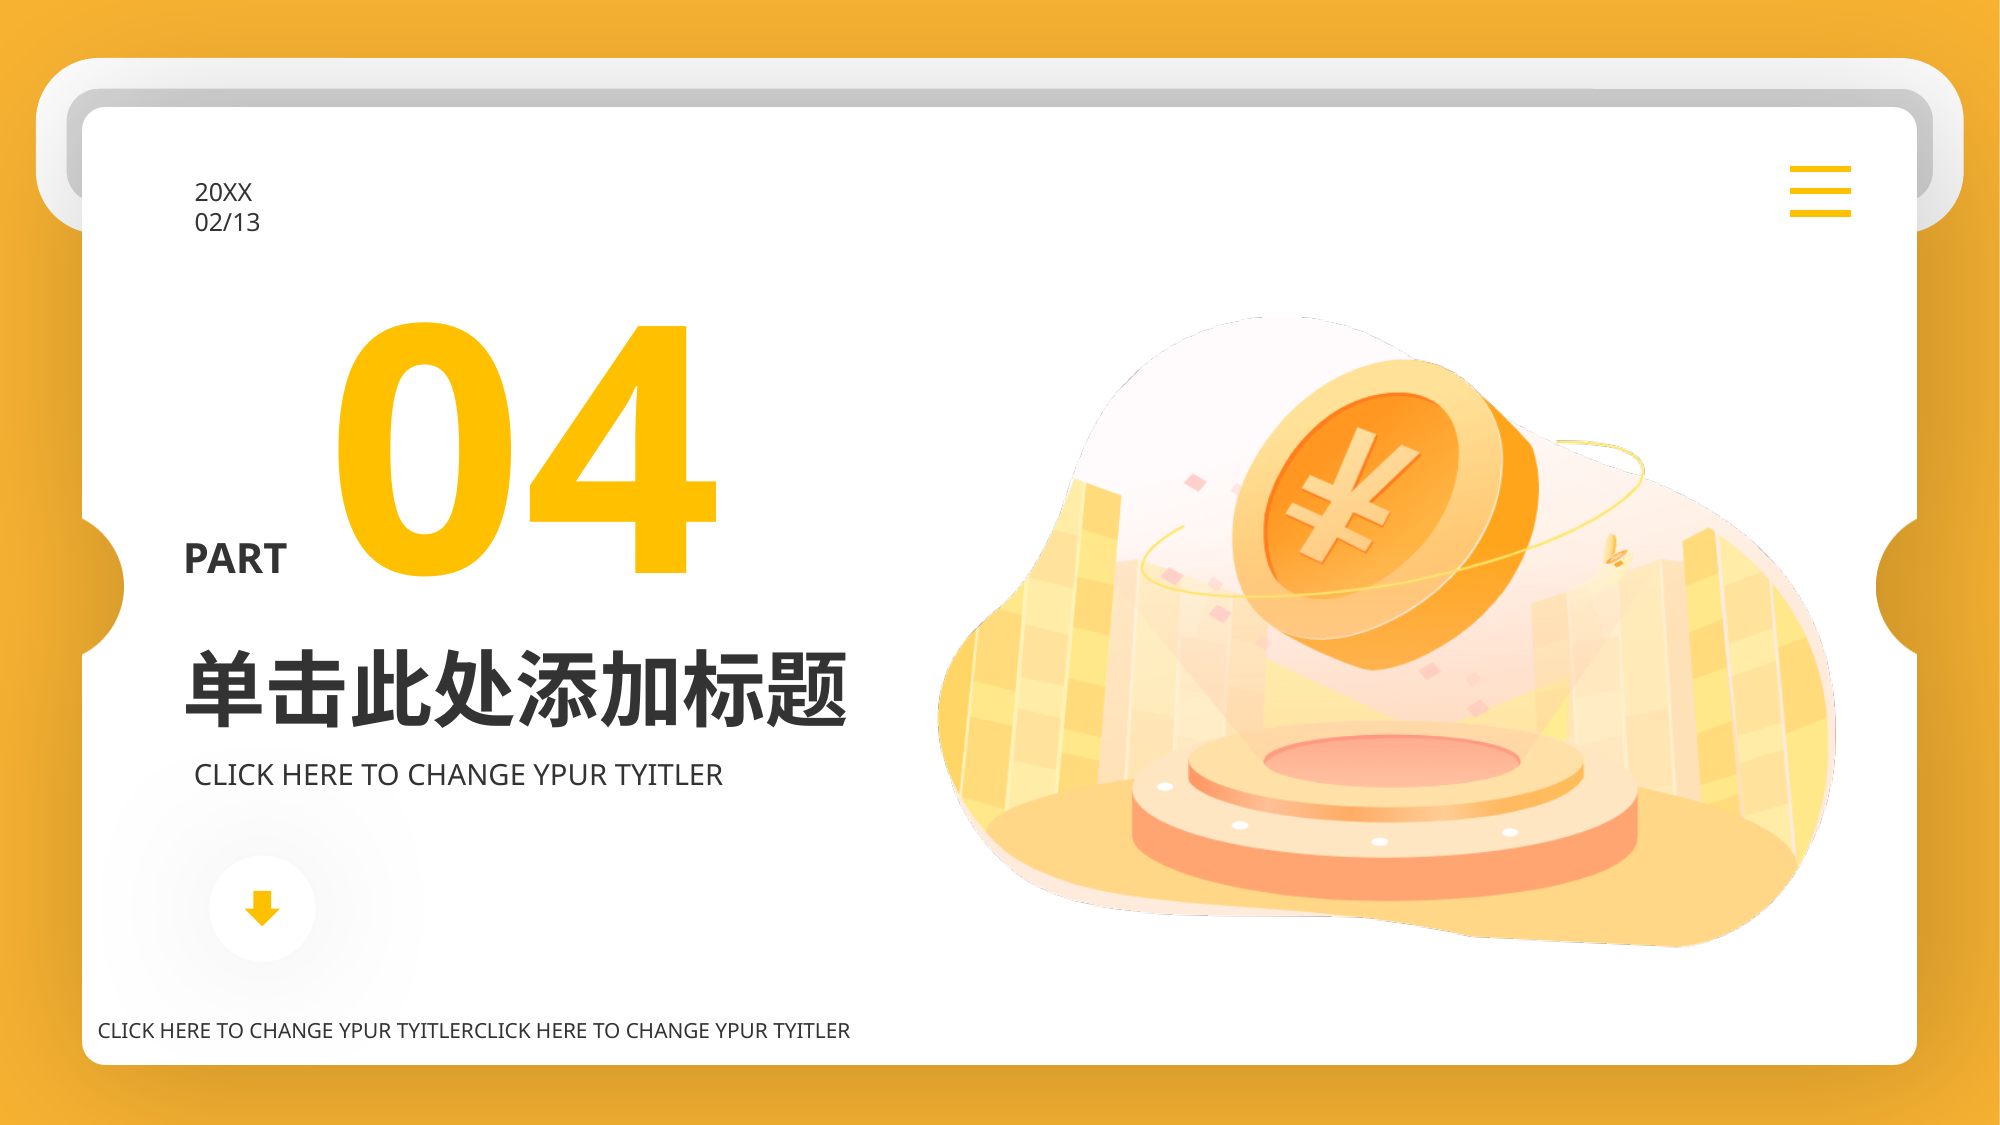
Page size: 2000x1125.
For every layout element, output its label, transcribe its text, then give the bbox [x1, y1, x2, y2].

picture [82, 107, 1917, 1065]
text_box CLICK HERE TO CHANGE YPUR TYITLERCLICK HERE TO CHANGE YPUR TYITLER [83, 1065, 1917, 1076]
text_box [1789, 169, 1851, 214]
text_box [209, 855, 316, 962]
